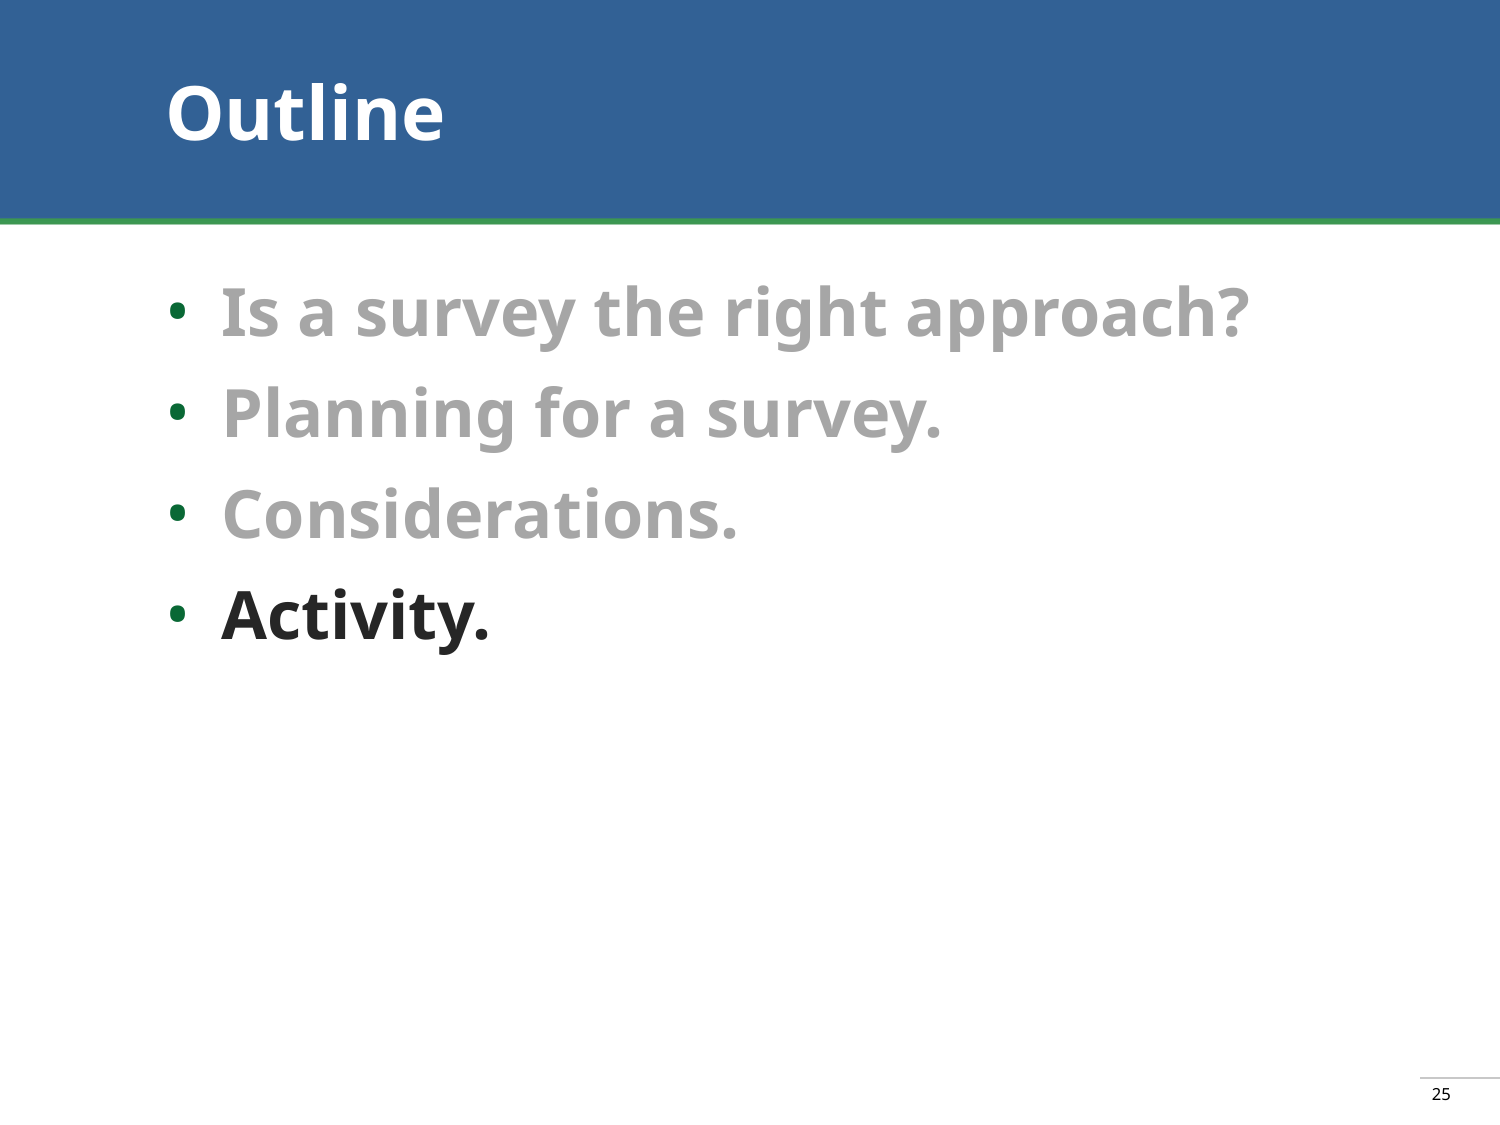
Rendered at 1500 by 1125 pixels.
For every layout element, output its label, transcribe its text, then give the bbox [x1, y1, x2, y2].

picture [0, 0, 1500, 1125]
title Outline [150, 0, 1350, 221]
list Is a survey the right approach? Planning for a survey. Considerations. Activity. [150, 262, 1350, 1005]
slide_number 25 [1431, 1085, 1458, 1106]
